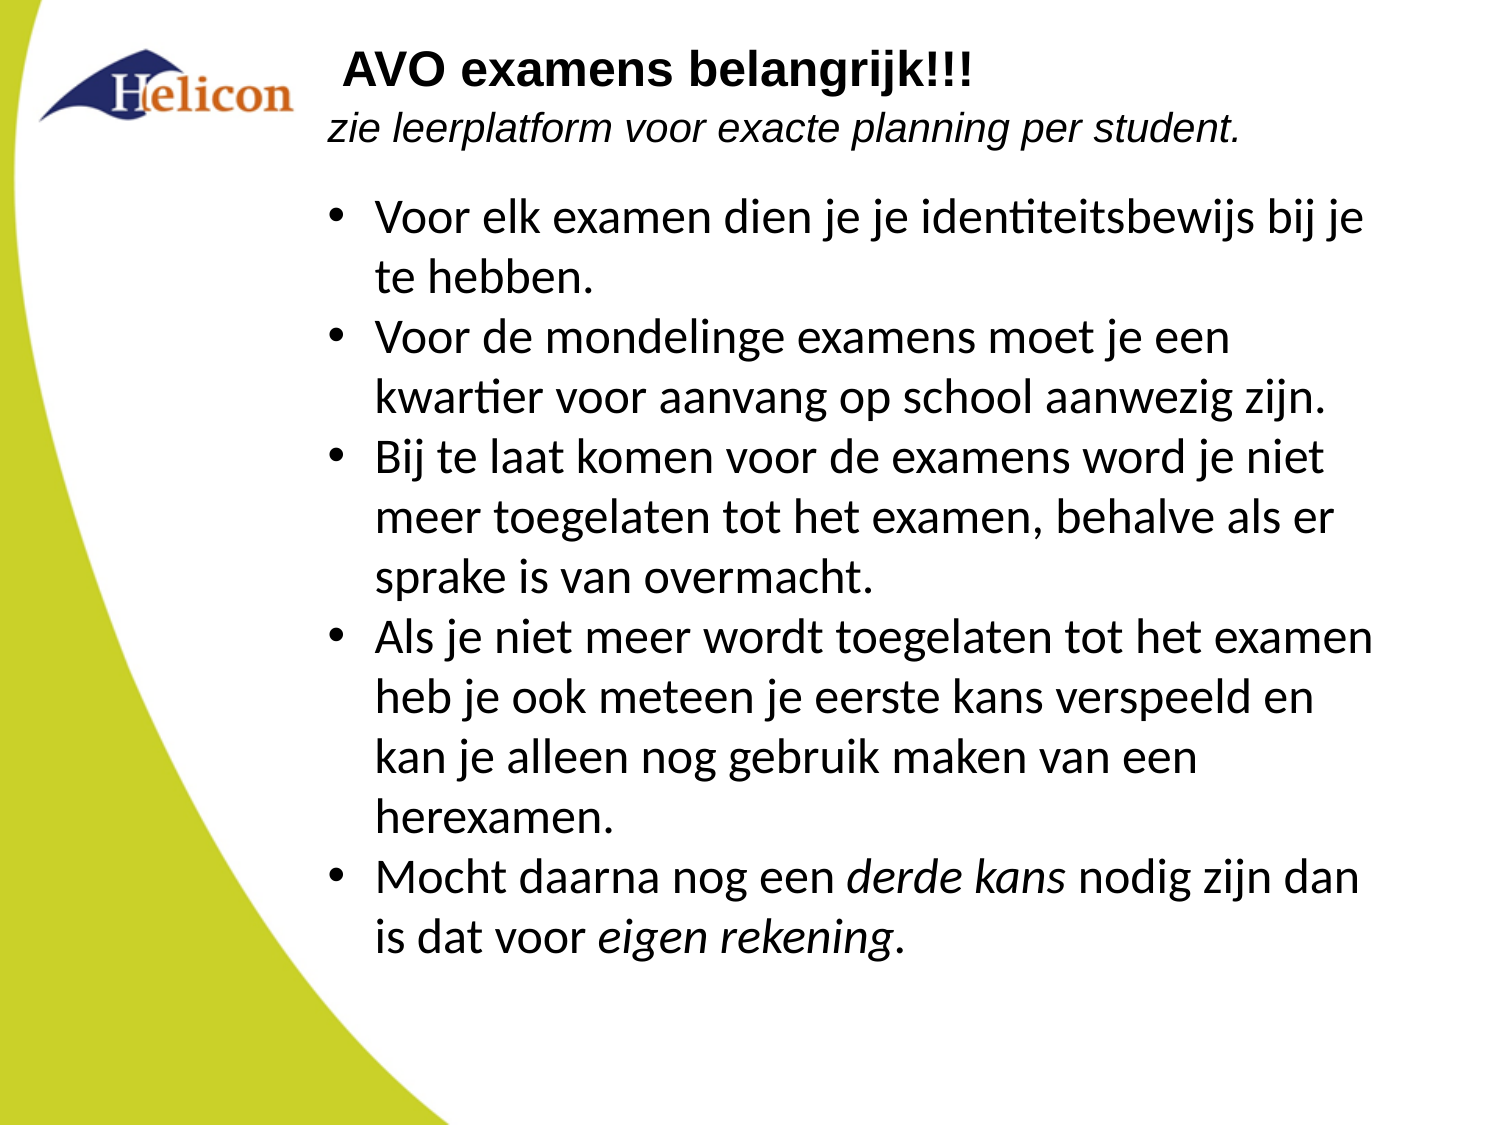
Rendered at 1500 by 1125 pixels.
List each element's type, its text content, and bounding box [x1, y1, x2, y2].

picture [0, 0, 1500, 1125]
text_box AVO examens belangrijk!!! zie leerplatform voor exacte planning per student. Voor elk examen dien je je identiteitsbewijs bij je te hebben. Voor de mondelinge examens moet je een kwartier voor aanvang op school aanwezig zijn. Bij te laat komen voor de examens word je niet meer toegelaten tot het examen, behalve als er sprake is van overmacht. Als je niet meer wordt toegelaten tot het examen heb je ook meteen je eerste kans verspeeld en kan je alleen nog gebruik maken van een herexamen. Mocht daarna nog een derde kans nodig zijn dan is dat voor eigen rekening. [312, 28, 1412, 1125]
